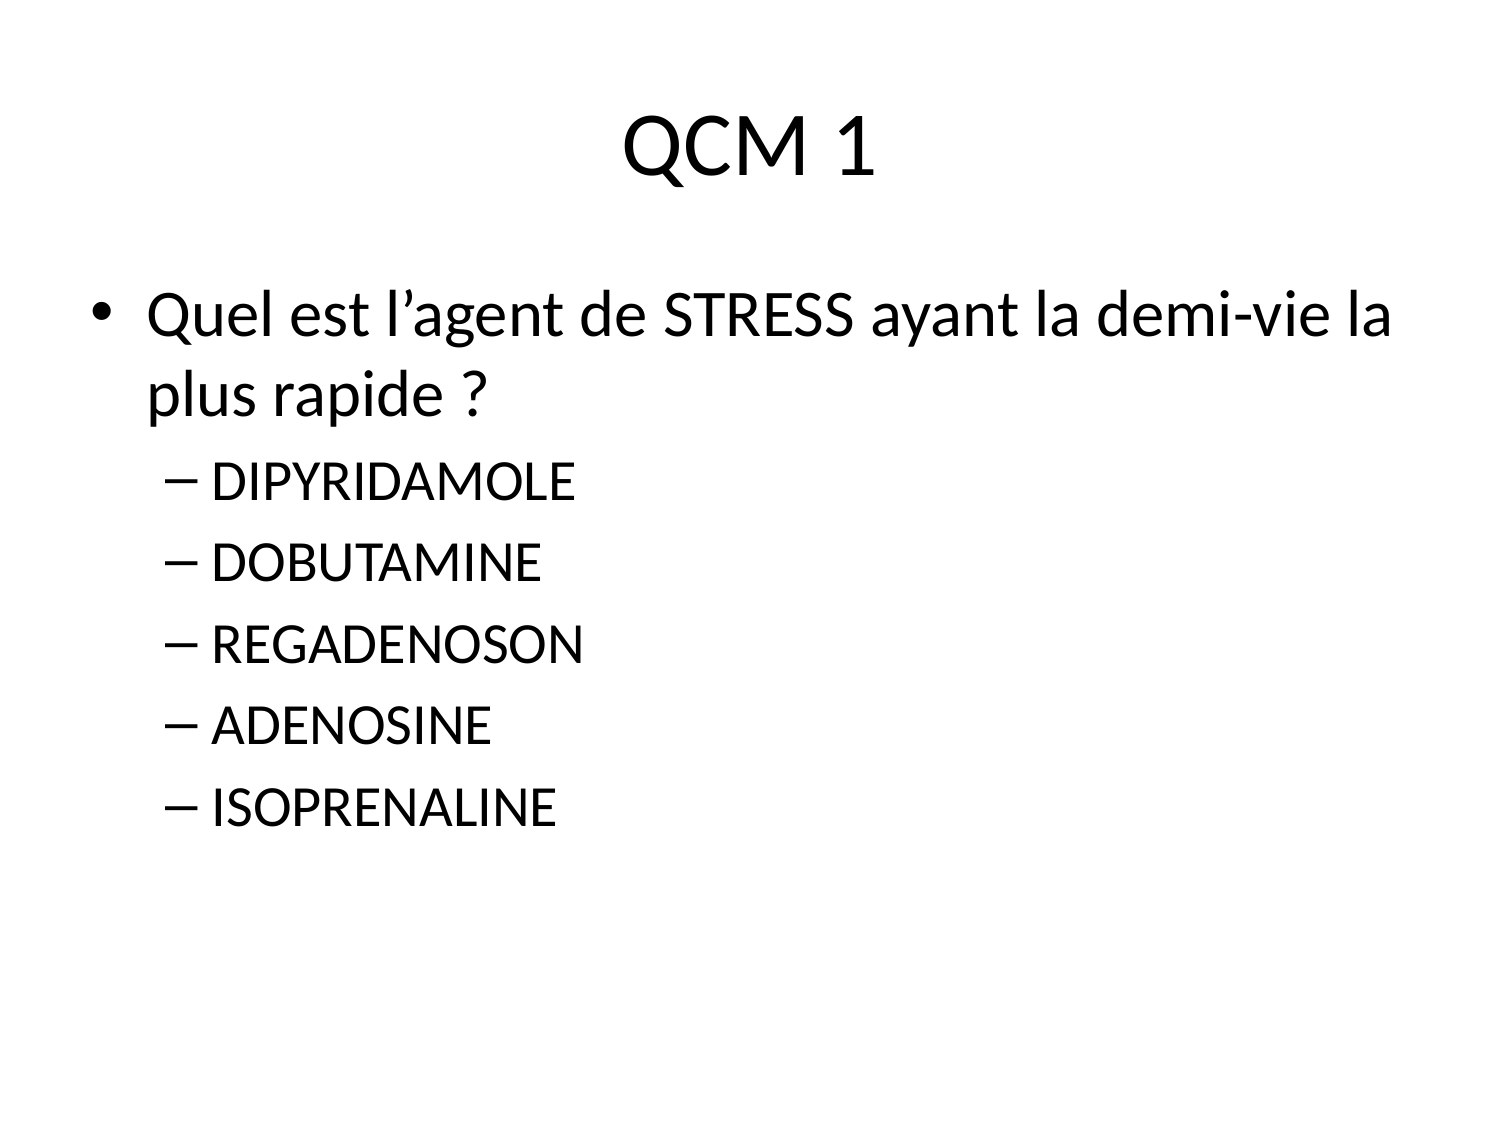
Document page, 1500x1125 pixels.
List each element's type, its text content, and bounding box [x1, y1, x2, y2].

list Quel est l’agent de STRESS ayant la demi-vie la plus rapide ? DIPYRIDAMOLE DOBUTAMINE REGADENOSON ADENOSINE ISOPRENALINE [75, 262, 1425, 1005]
title QCM 1 [75, 45, 1425, 233]
